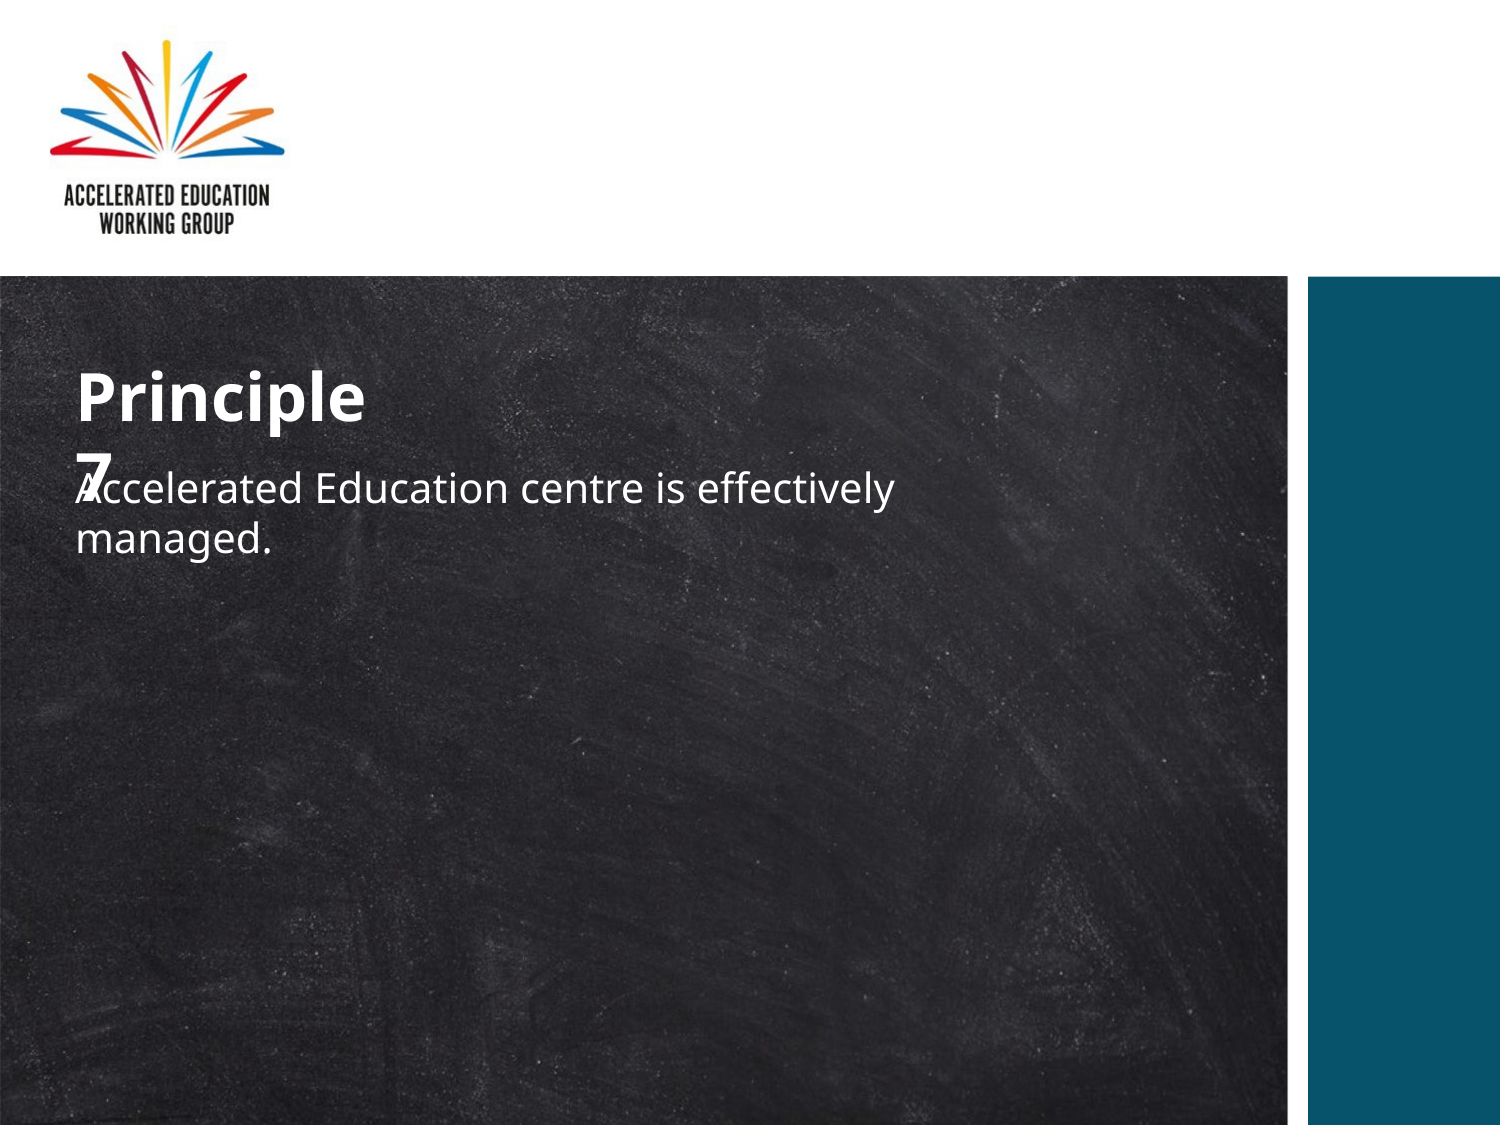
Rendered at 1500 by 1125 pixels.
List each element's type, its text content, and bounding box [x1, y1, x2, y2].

picture [0, 276, 1288, 1125]
text_box Accelerated Education centre is effectively managed. [72, 459, 1038, 562]
text_box [48, 25, 291, 242]
text_box [1308, 276, 1500, 1125]
text_box Principle 7 [72, 352, 392, 459]
